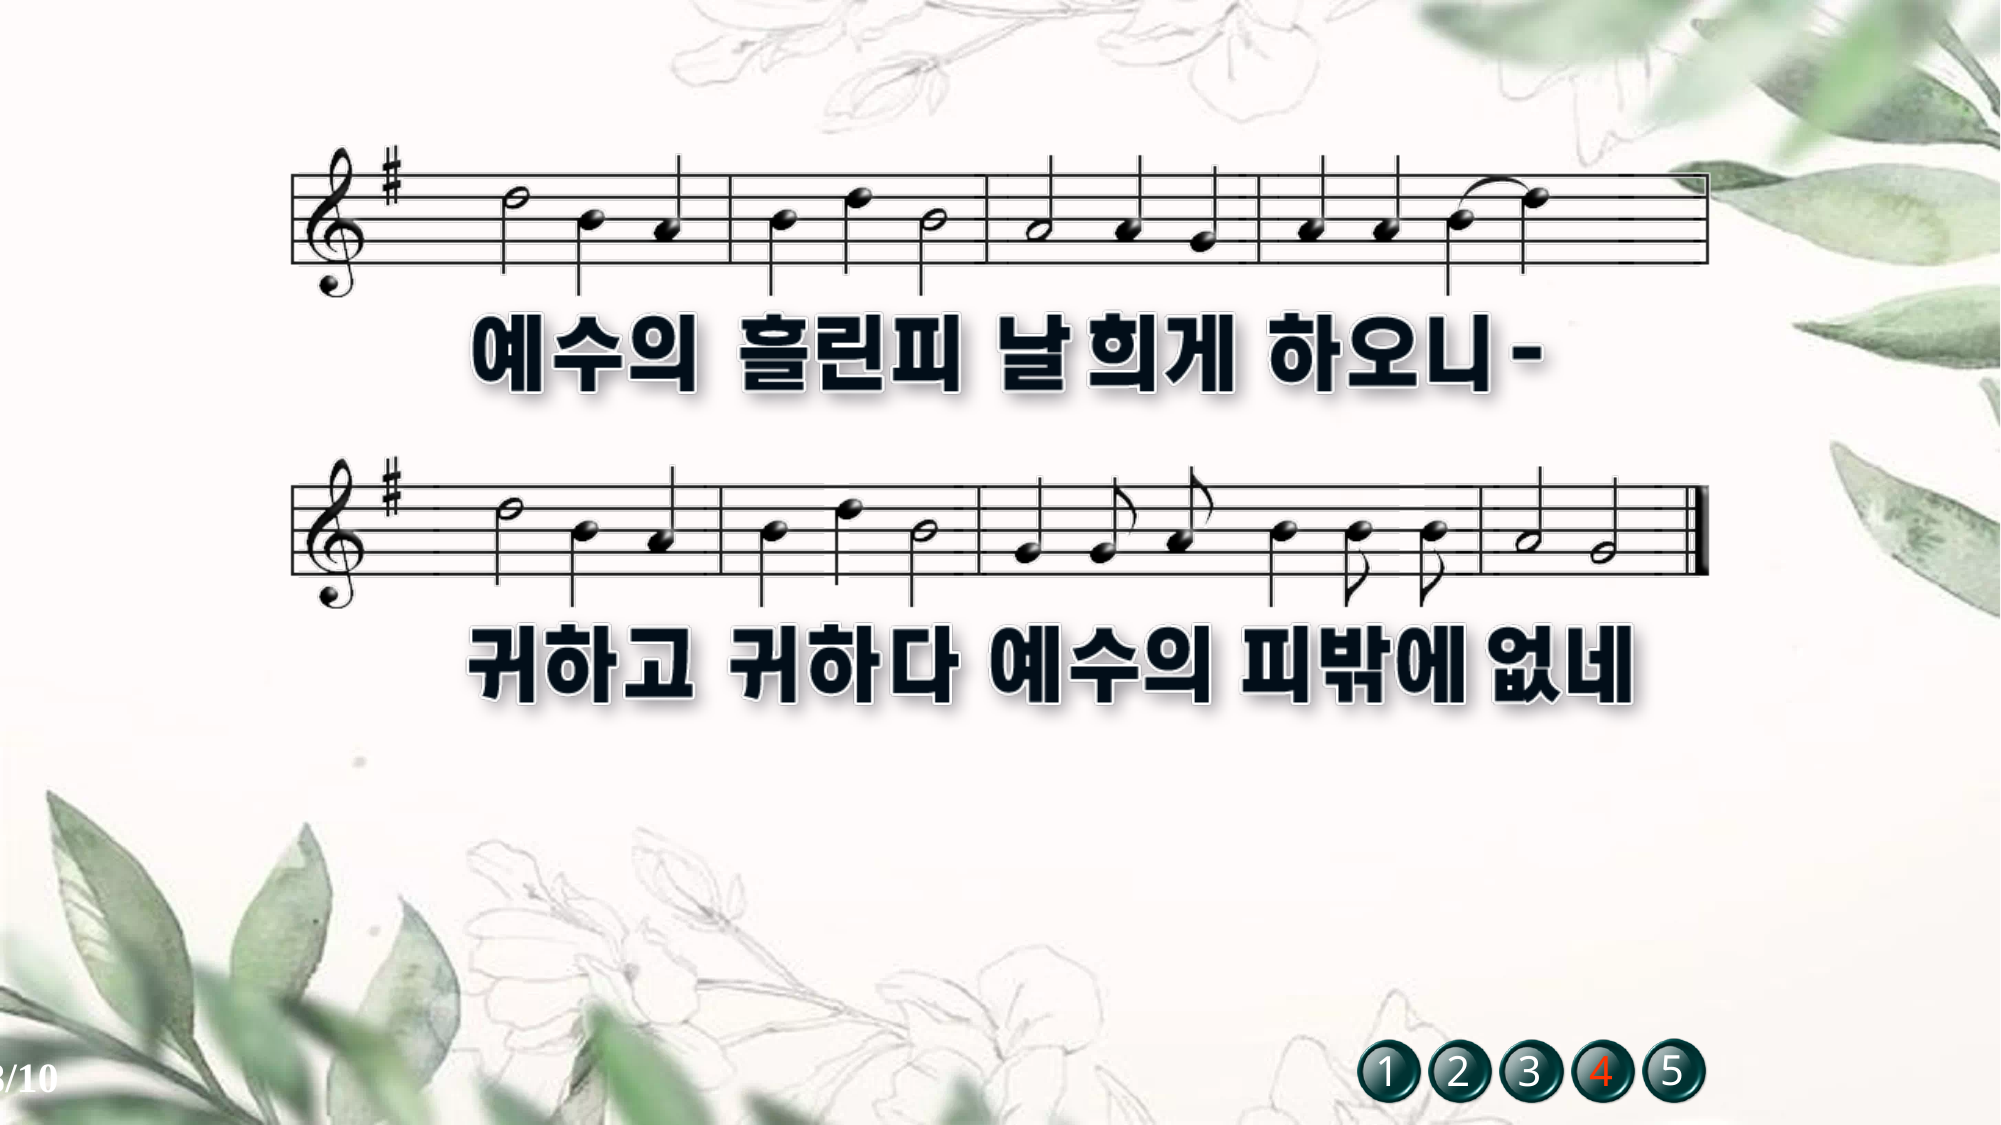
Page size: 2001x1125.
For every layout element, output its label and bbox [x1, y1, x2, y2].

text_box [1568, 1035, 1638, 1106]
text_box [1496, 1035, 1567, 1106]
text_box [1639, 1034, 1709, 1106]
text_box [1354, 1035, 1424, 1106]
picture [0, 0, 2001, 1125]
text_box [1425, 1035, 1496, 1106]
